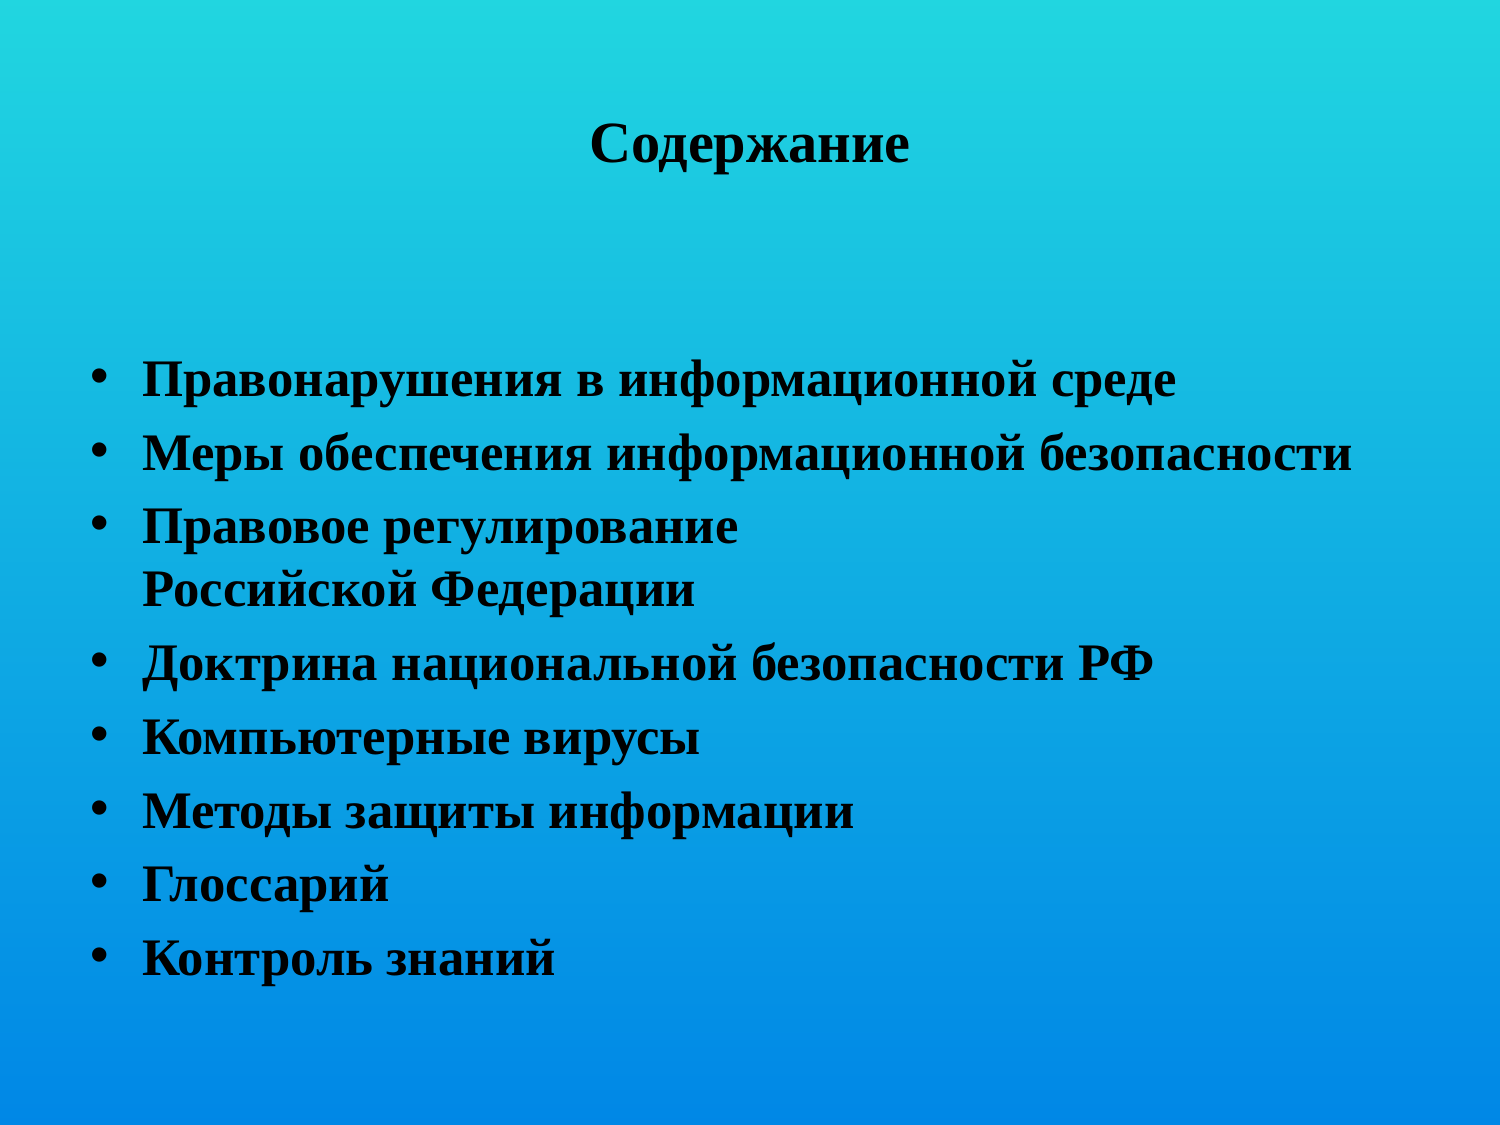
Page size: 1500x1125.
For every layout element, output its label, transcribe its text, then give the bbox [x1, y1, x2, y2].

title Содержание [75, 45, 1425, 233]
list Правонарушения в информационной среде Меры обеспечения информационной безопасности Правовое регулирование Российской Федерации Доктрина национальной безопасности РФ Компьютерные вирусы Методы защиты информации Глоссарий Контроль знаний [75, 262, 1425, 1005]
